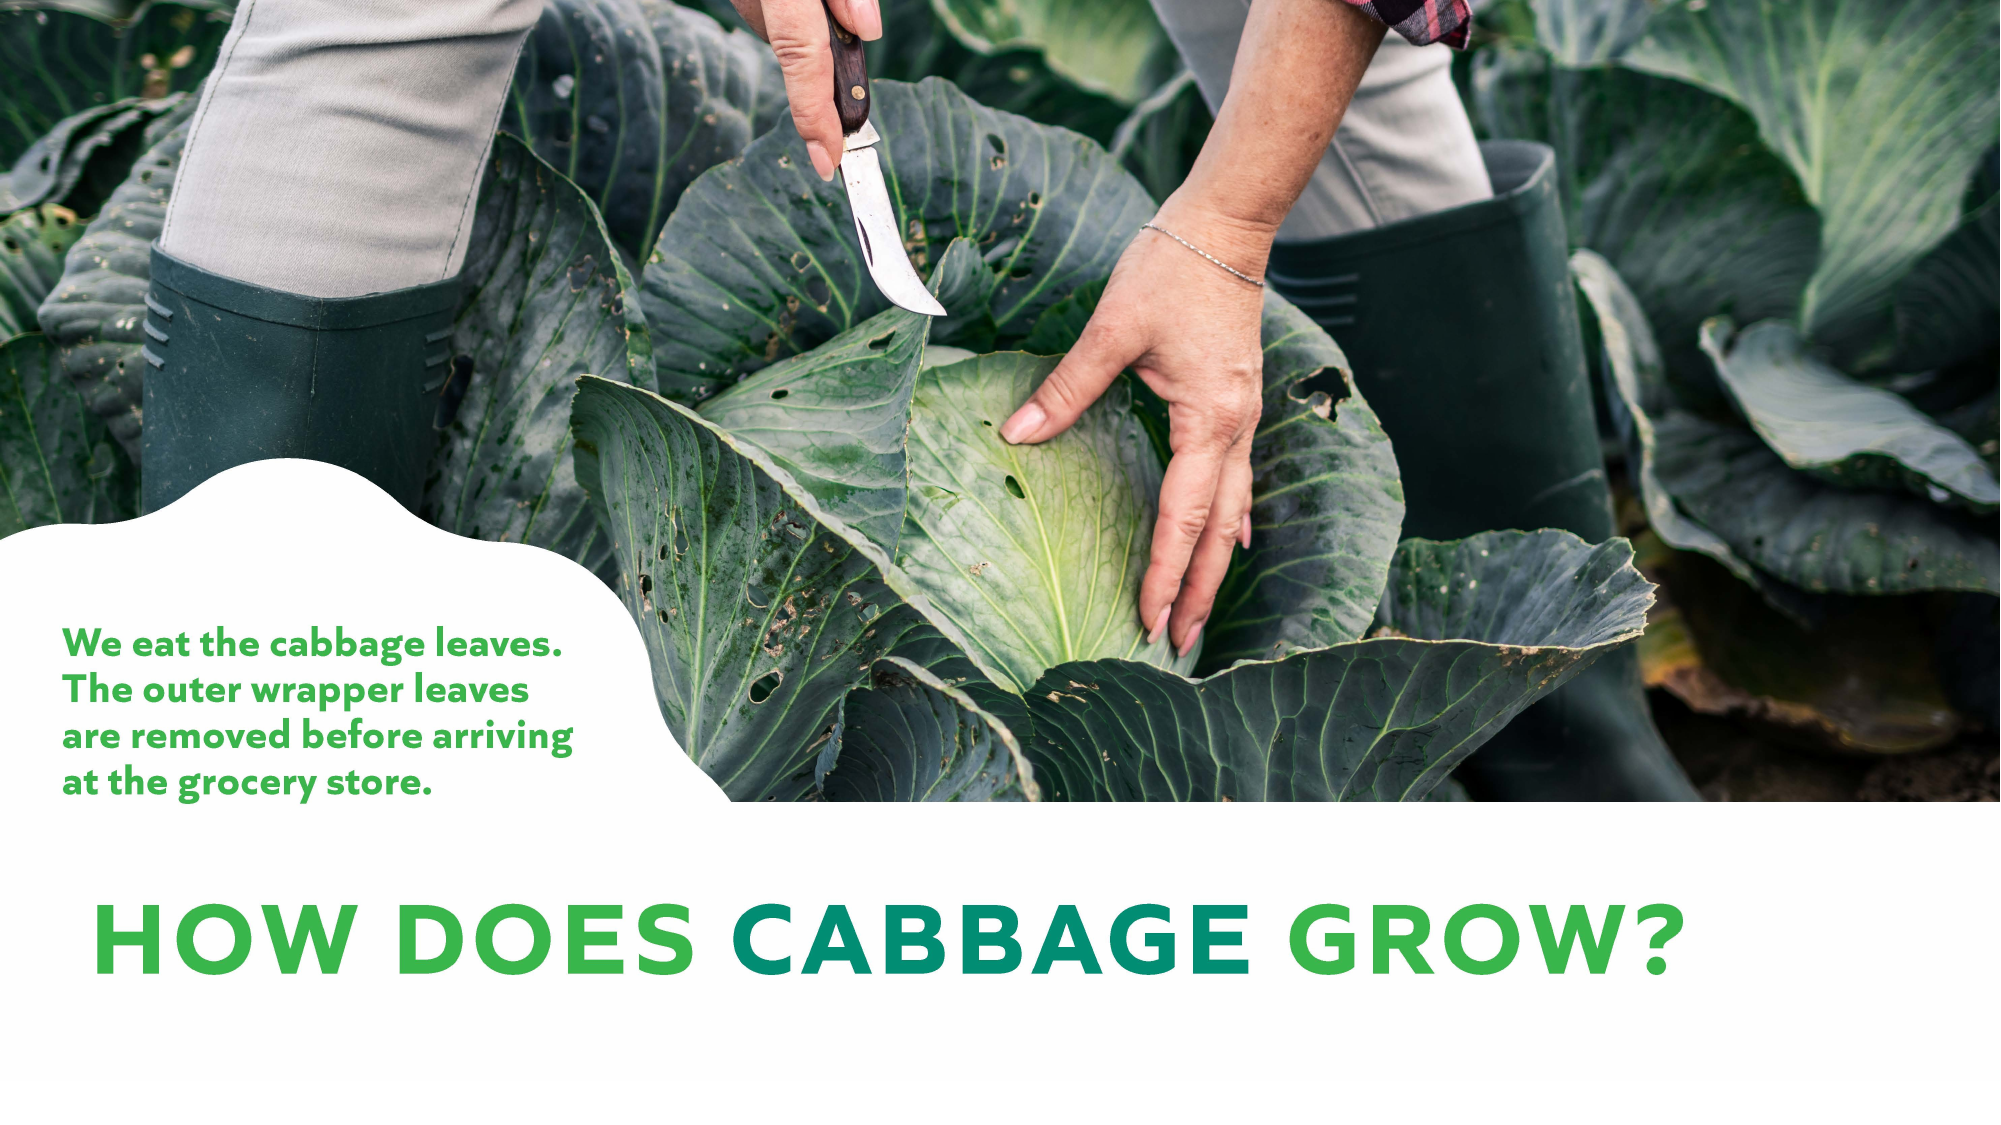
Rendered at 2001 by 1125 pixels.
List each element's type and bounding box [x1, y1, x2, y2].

list [0, 0, 2000, 1081]
